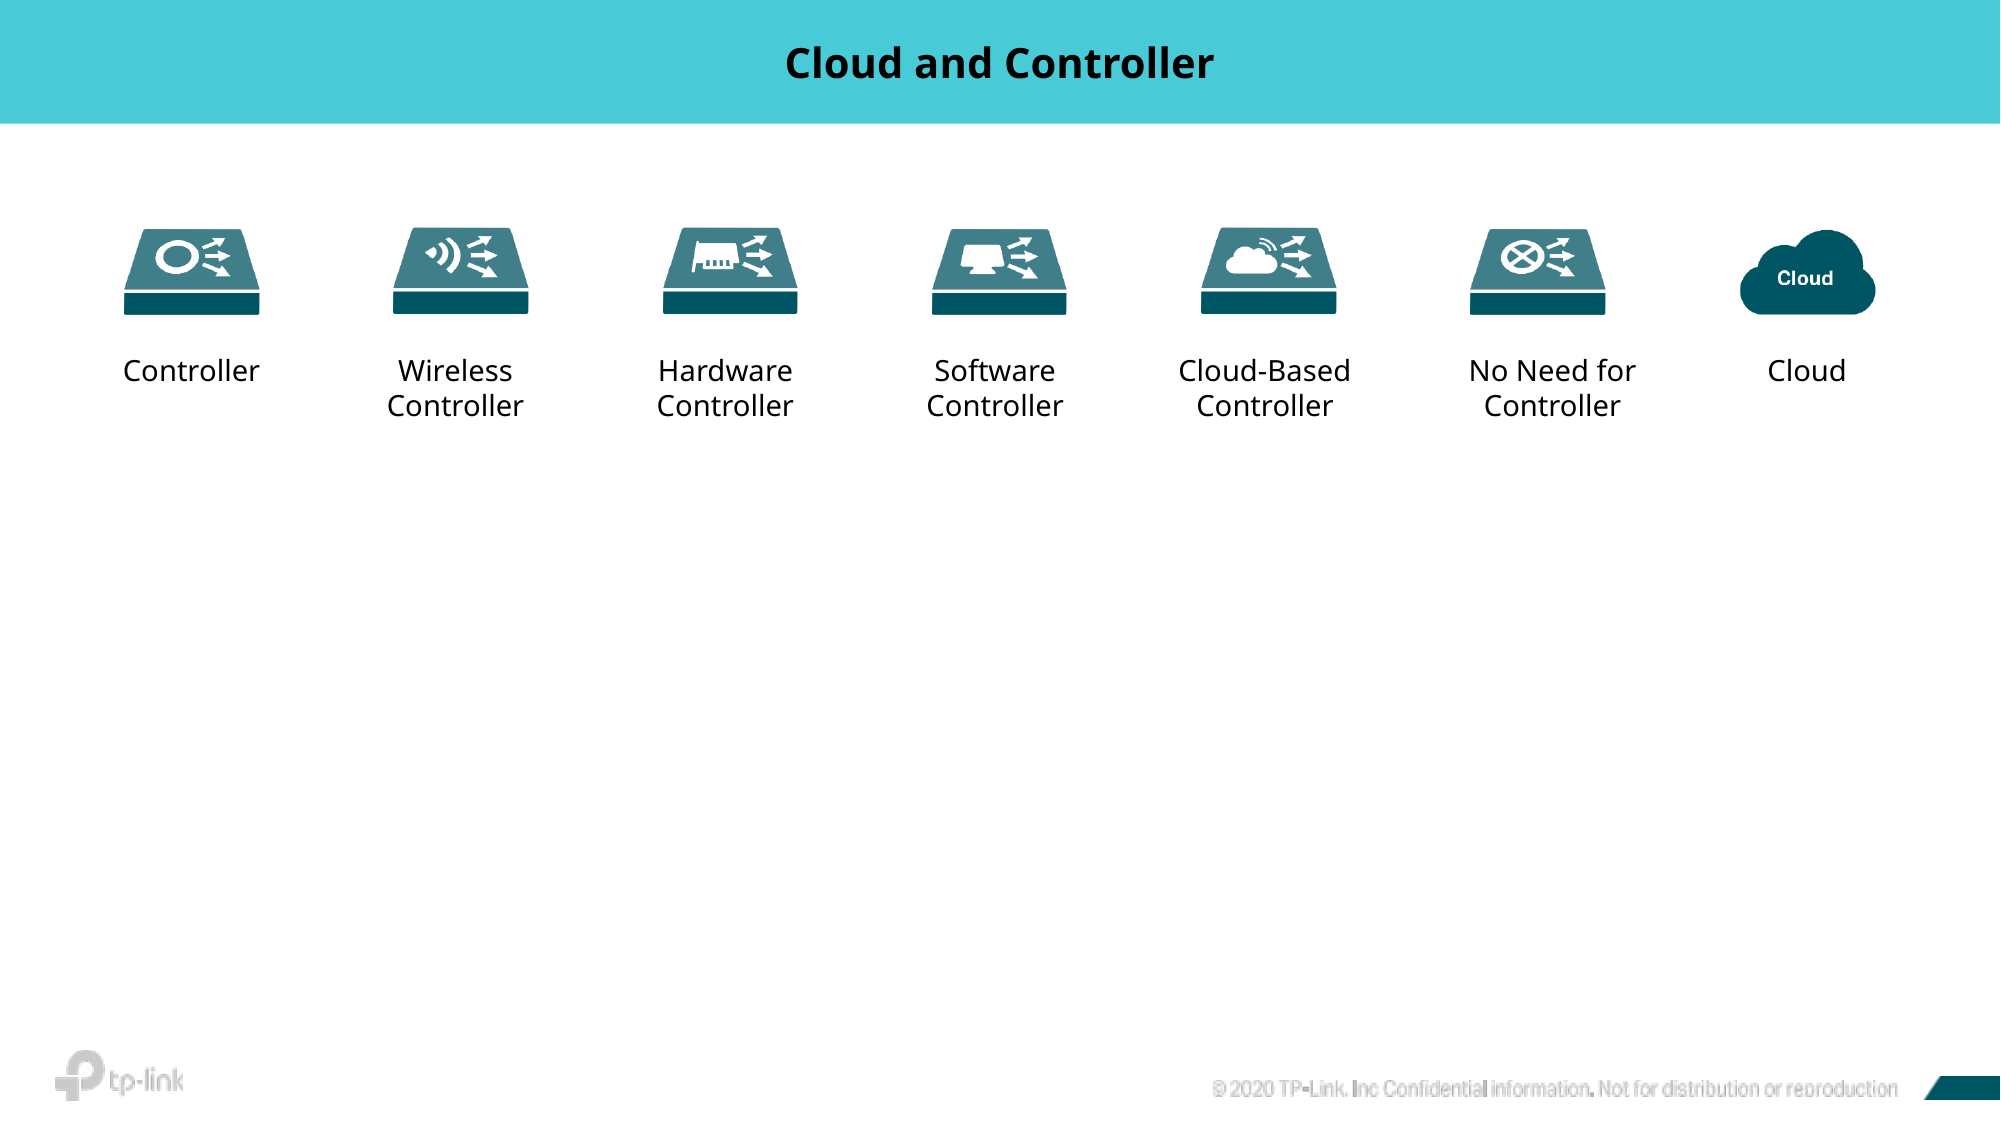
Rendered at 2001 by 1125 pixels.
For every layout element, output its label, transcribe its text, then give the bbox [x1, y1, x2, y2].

picture [1732, 197, 1882, 345]
picture [1194, 197, 1343, 345]
picture [925, 197, 1073, 345]
picture [656, 197, 804, 345]
picture [386, 197, 535, 345]
text_box Cloud and Controller [769, 29, 1230, 94]
text_box Cloud-Based Controller [1151, 344, 1379, 430]
slide_number [1873, 1058, 1992, 1119]
picture [117, 197, 266, 345]
text_box Wireless Controller [370, 344, 542, 430]
text_box No Need for Controller [1439, 344, 1666, 430]
text_box Hardware Controller [639, 344, 811, 430]
picture [1463, 197, 1612, 345]
text_box Controller [106, 344, 278, 395]
text_box [0, 0, 2000, 125]
text_box Cloud [1711, 344, 1903, 395]
text_box Software Controller [909, 344, 1081, 430]
